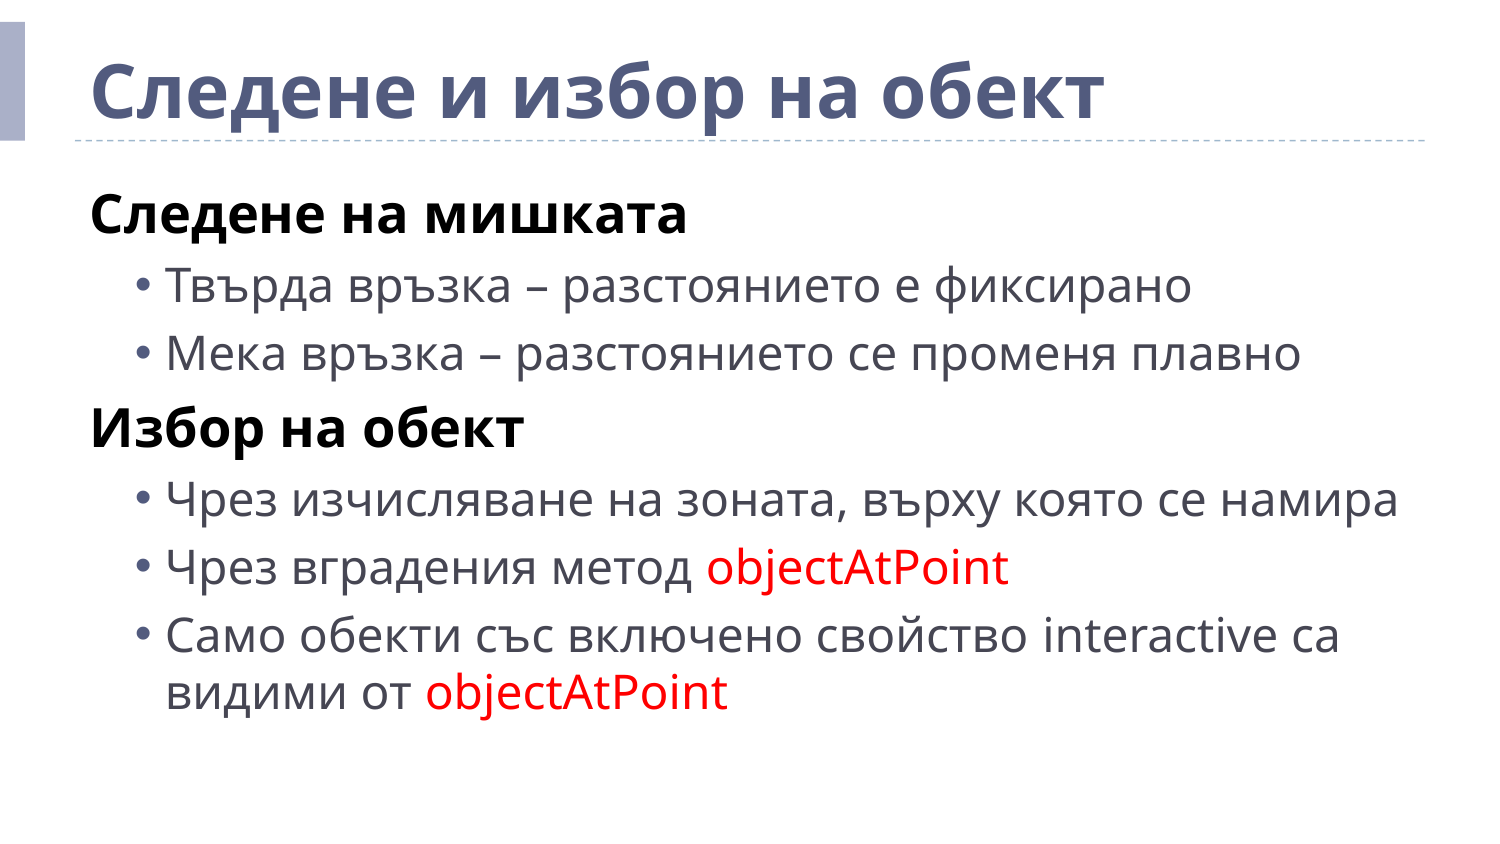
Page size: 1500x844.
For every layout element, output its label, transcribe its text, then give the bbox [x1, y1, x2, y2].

list Следене на мишката Твърда връзка – разстоянието е фиксирано Мека връзка – разстоянието се променя плавно Избор на обект Чрез изчисляване на зоната, върху която се намира Чрез вградения метод objectAtPoint Само обекти със включено свойство interactive са видими от objectAtPoint [75, 171, 1475, 835]
title Следене и избор на обект [75, 18, 1475, 141]
